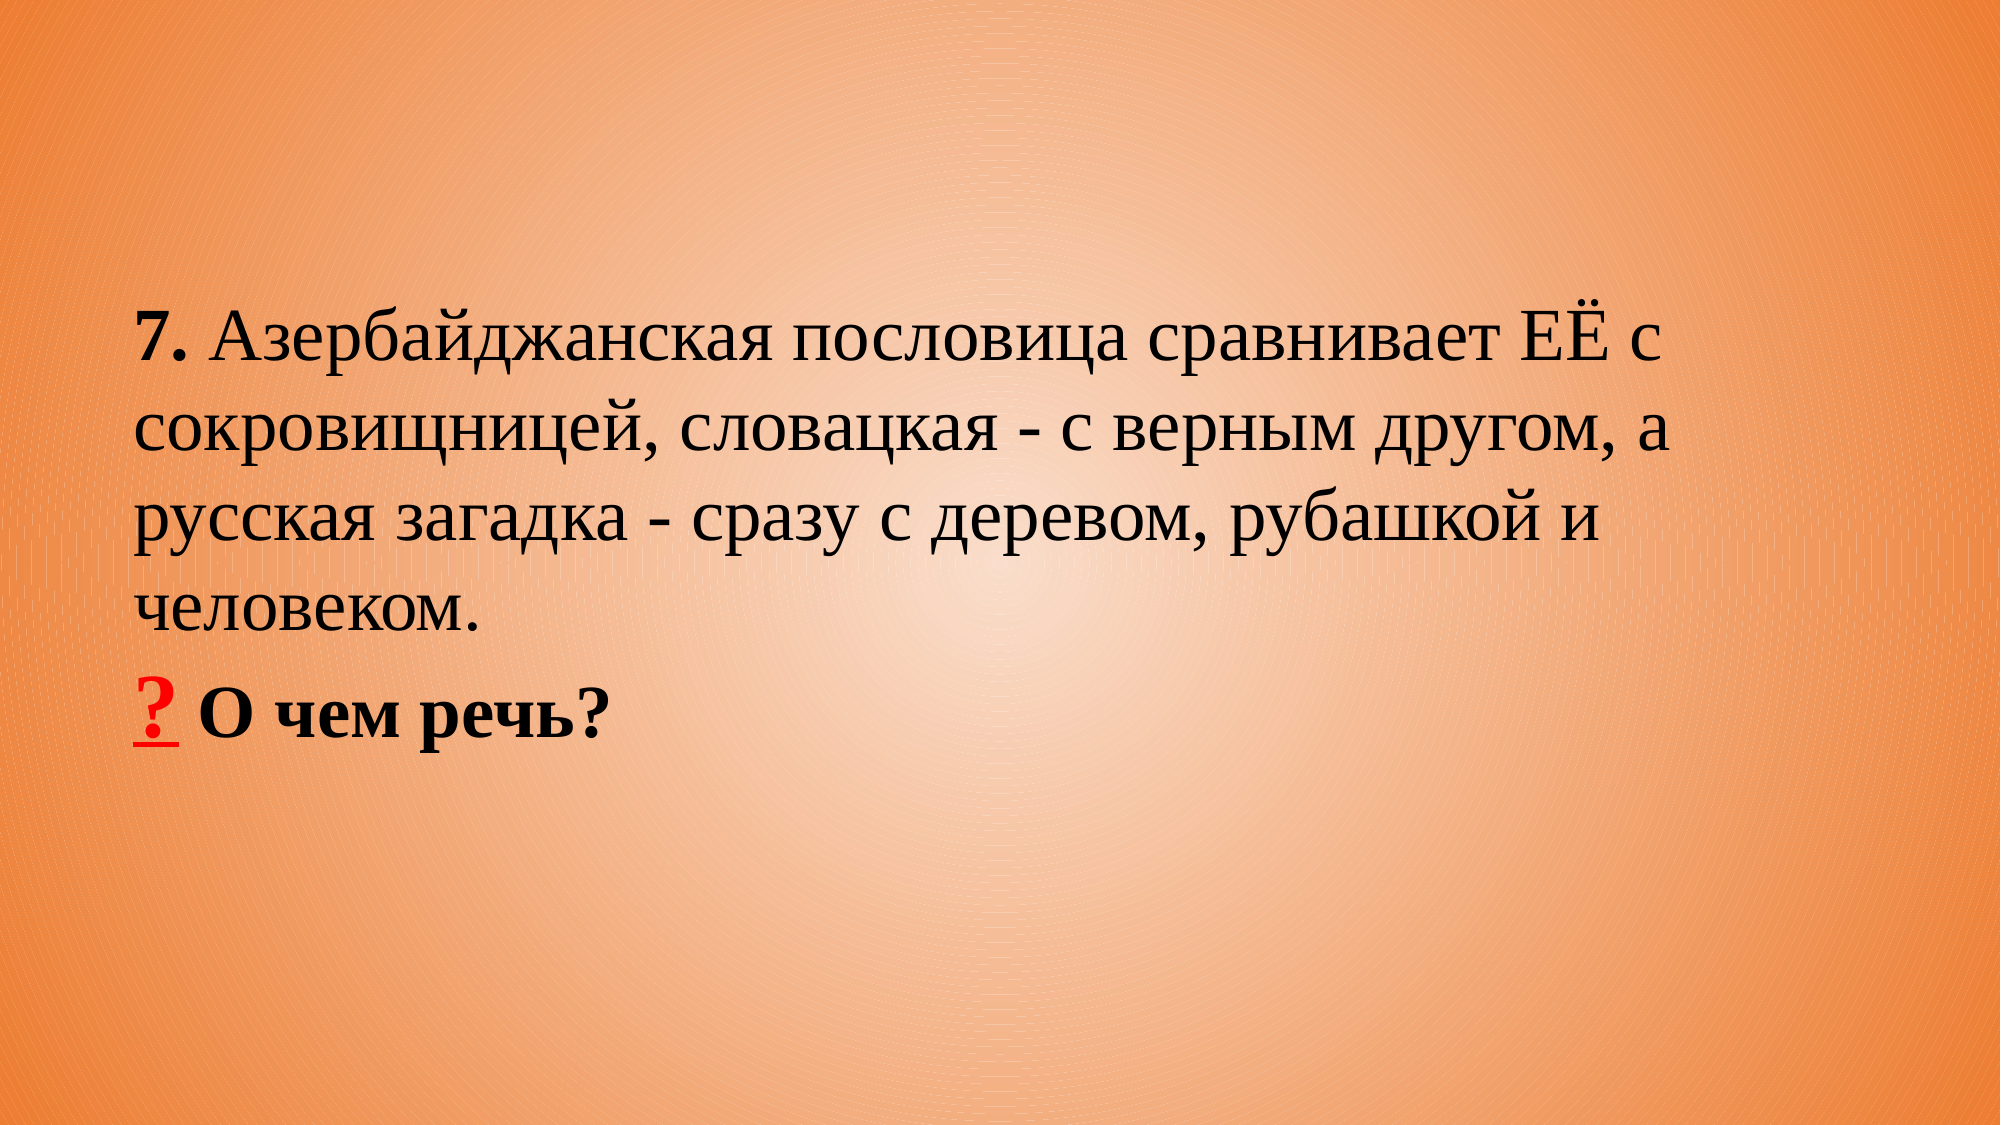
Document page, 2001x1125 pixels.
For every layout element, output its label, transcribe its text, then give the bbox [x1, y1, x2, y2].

text_box 7. Азербайджанская пословица сравнивает ЕЁ с сокровищницей, словацкая - с верным другом, а русская загадка - сразу с деревом, рубашкой и человеком. ? О чем речь? [118, 278, 1937, 763]
